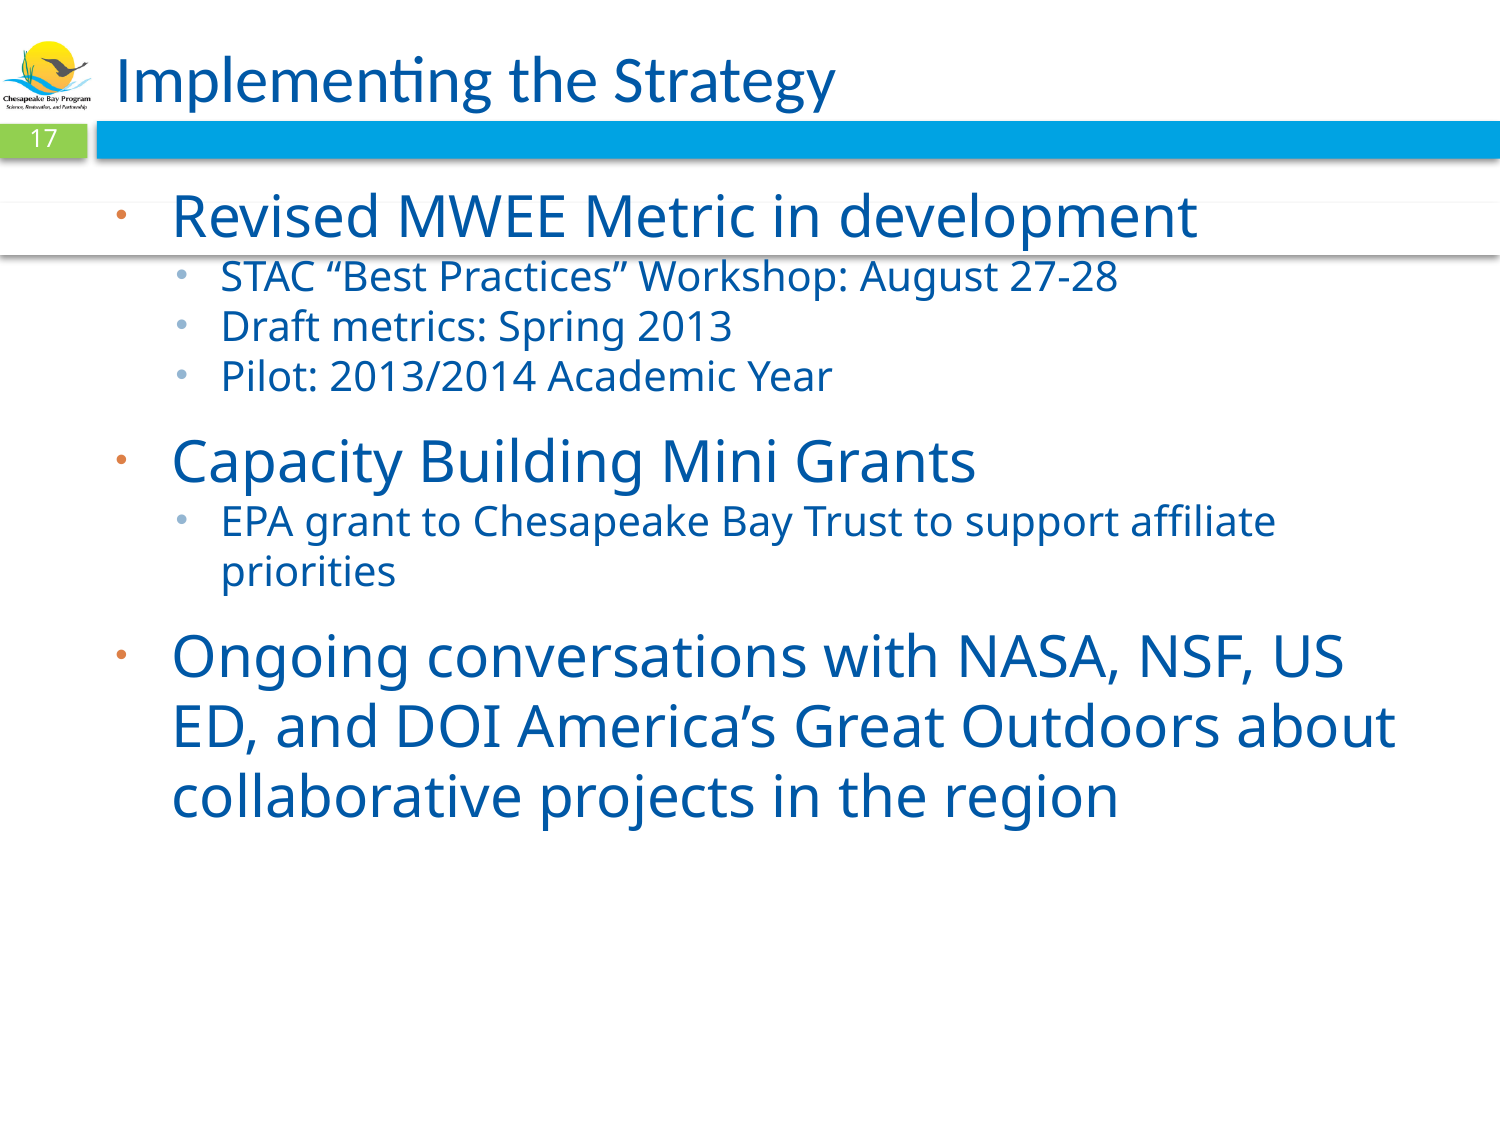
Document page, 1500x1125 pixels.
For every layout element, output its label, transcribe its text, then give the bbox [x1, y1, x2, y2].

slide_number 17 [0, 122, 88, 157]
list Revised MWEE Metric in development STAC “Best Practices” Workshop: August 27-28 Draft metrics: Spring 2013 Pilot: 2013/2014 Academic Year Capacity Building Mini Grants EPA grant to Chesapeake Bay Trust to support affiliate priorities Ongoing conversations with NASA, NSF, US ED, and DOI America’s Great Outdoors about collaborative projects in the region [100, 171, 1439, 1001]
picture [0, 28, 93, 122]
title Implementing the Strategy [100, 37, 1439, 114]
